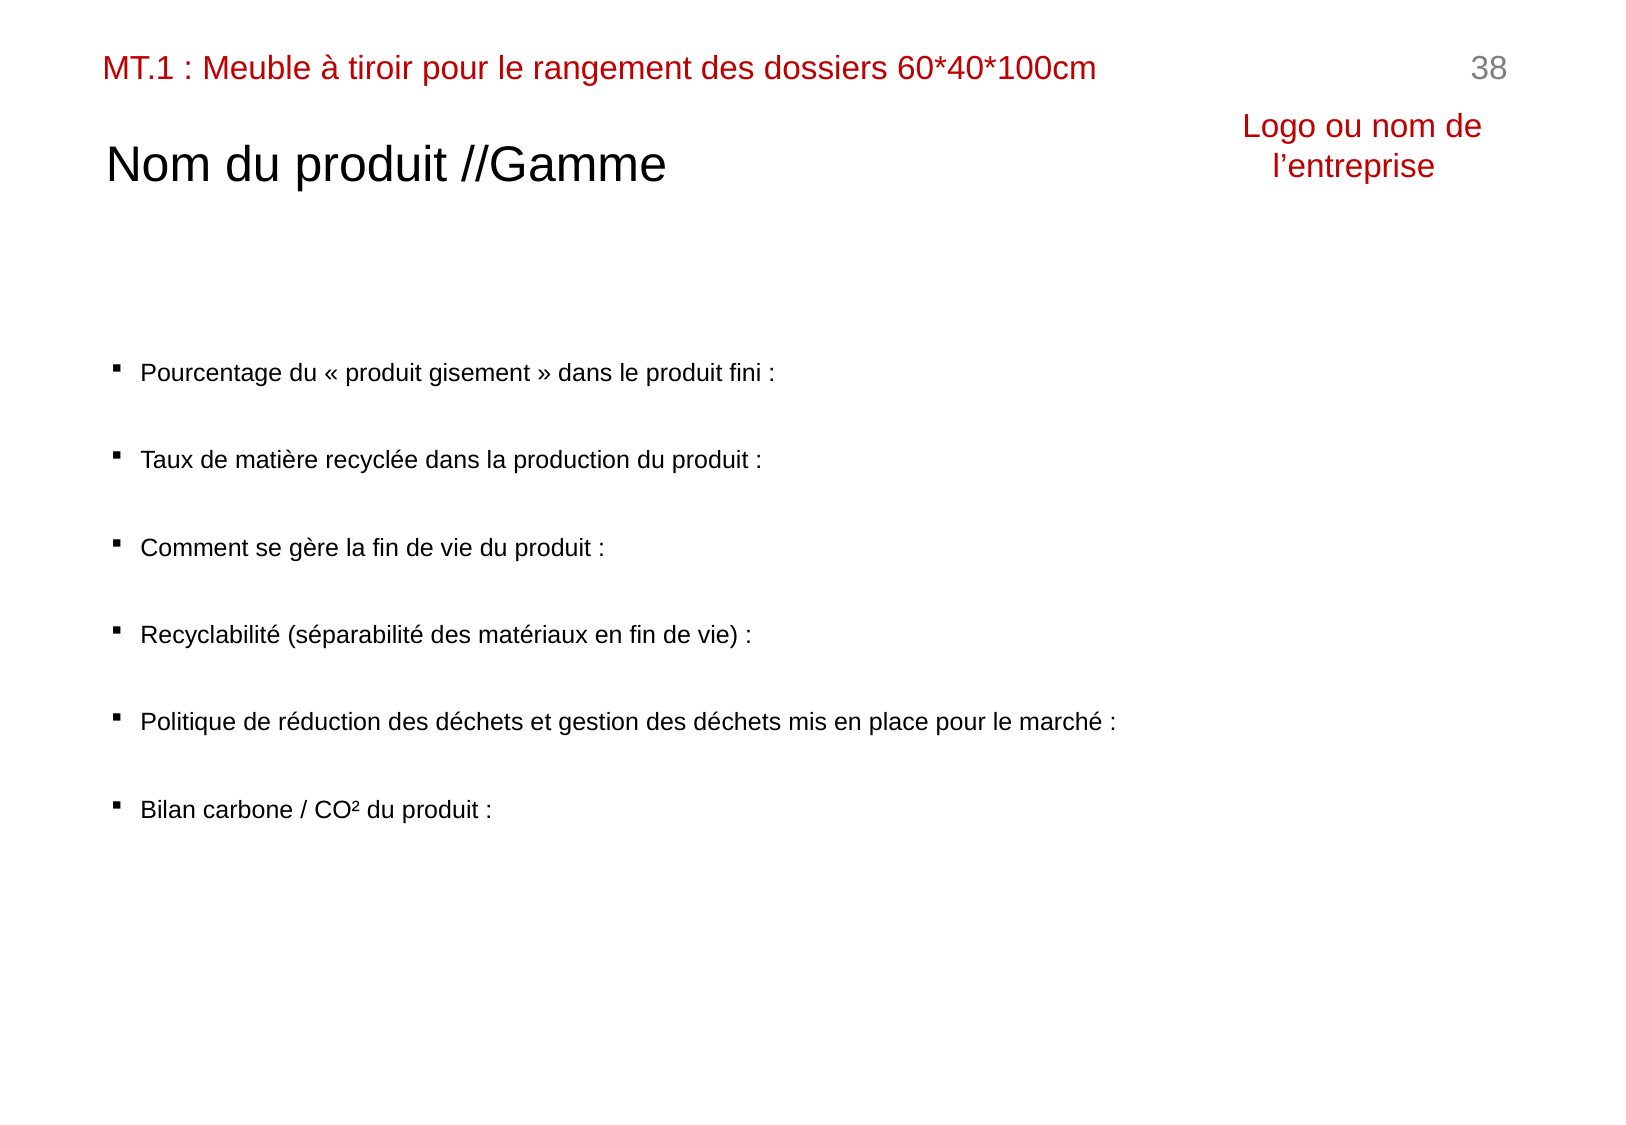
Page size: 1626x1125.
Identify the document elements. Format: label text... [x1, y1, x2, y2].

slide_number 38 [1426, 19, 1523, 91]
title MT.1 : Meuble à tiroir pour le rangement des dossiers 60*40*100cm [102, 19, 1426, 109]
list Nom du produit //Gamme [91, 109, 1523, 215]
text_box Pourcentage du « produit gisement » dans le produit fini : Taux de matière recyclée dans la production du produit : Comment se gère la fin de vie du produit : Recyclabilité (séparabilité des matériaux en fin de vie) : Politique de réduction des déchets et gestion des déchets mis en place pour le marché : Bilan carbone / CO² du produit : [81, 304, 1333, 1067]
text_box Logo ou nom de l’entreprise [1141, 91, 1567, 197]
